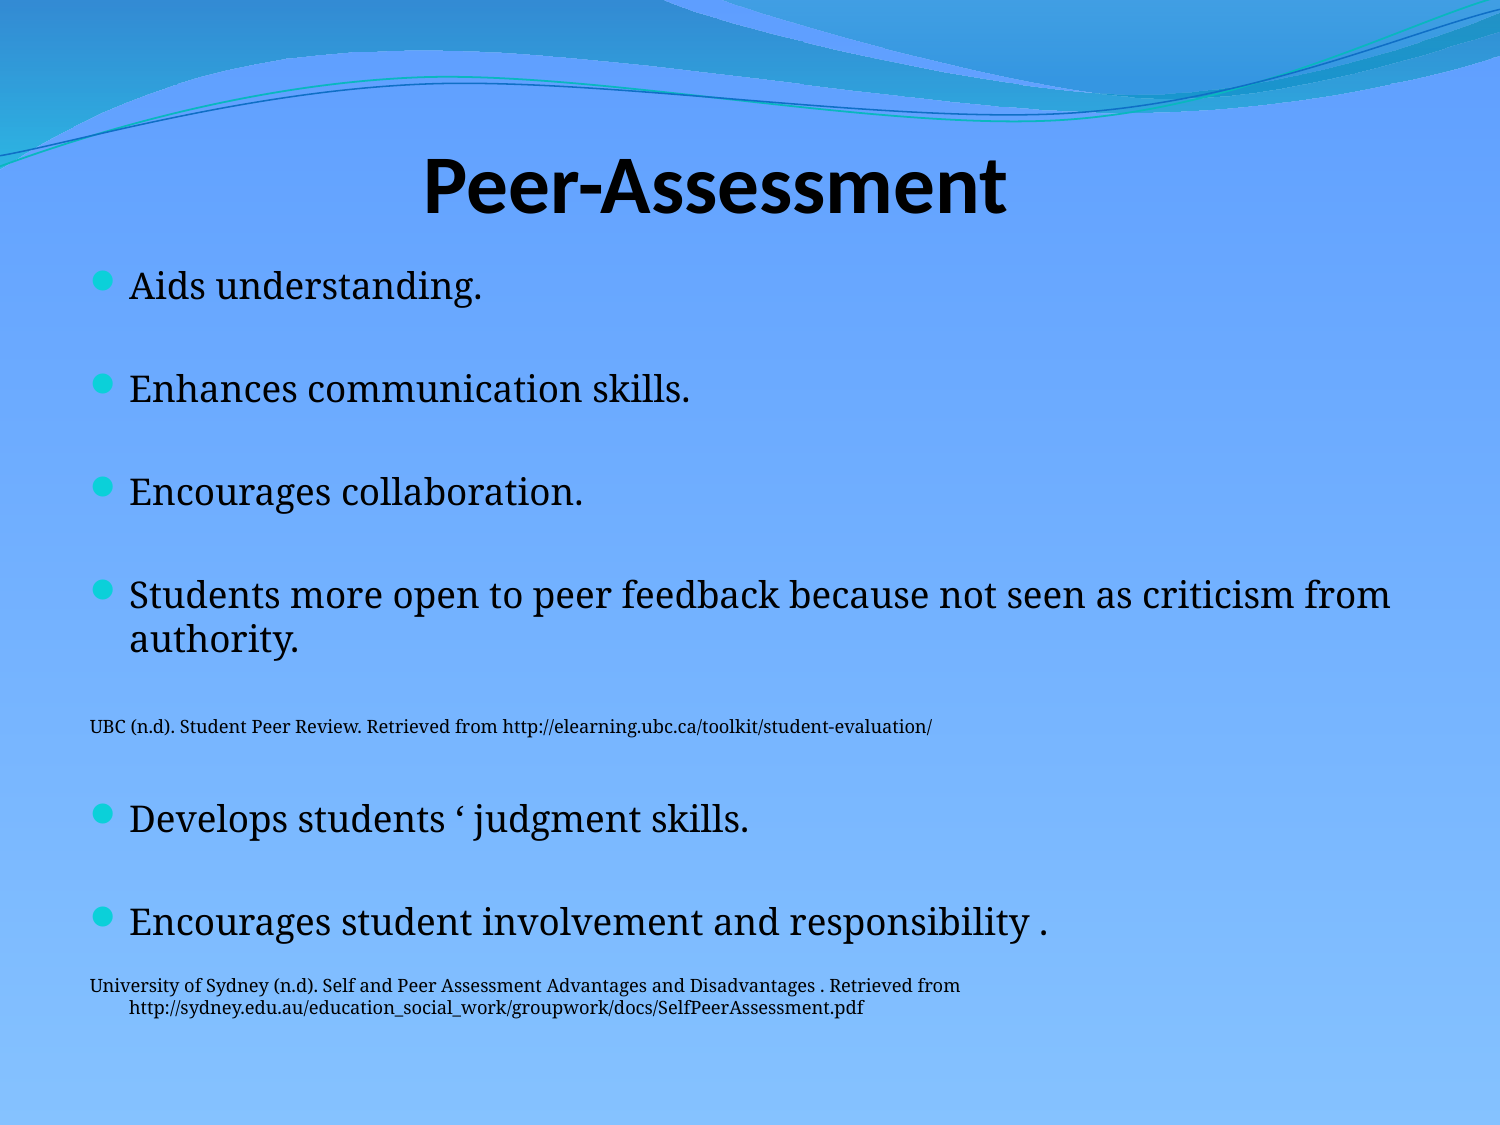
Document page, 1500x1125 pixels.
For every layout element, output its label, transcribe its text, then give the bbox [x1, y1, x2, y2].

title Peer-Assessment [41, 42, 1392, 231]
list Aids understanding. Enhances communication skills. Encourages collaboration. Students more open to peer feedback because not seen as criticism from authority. UBC (n.d). Student Peer Review. Retrieved from http://elearning.ubc.ca/toolkit/student-evaluation/ Develops students ‘ judgment skills. Encourages student involvement and responsibility . University of Sydney (n.d). Self and Peer Assessment Advantages and Disadvantages . Retrieved from http://sydney.edu.au/education_social_work/groupwork/docs/SelfPeerAssessment.pdf [75, 255, 1425, 1038]
